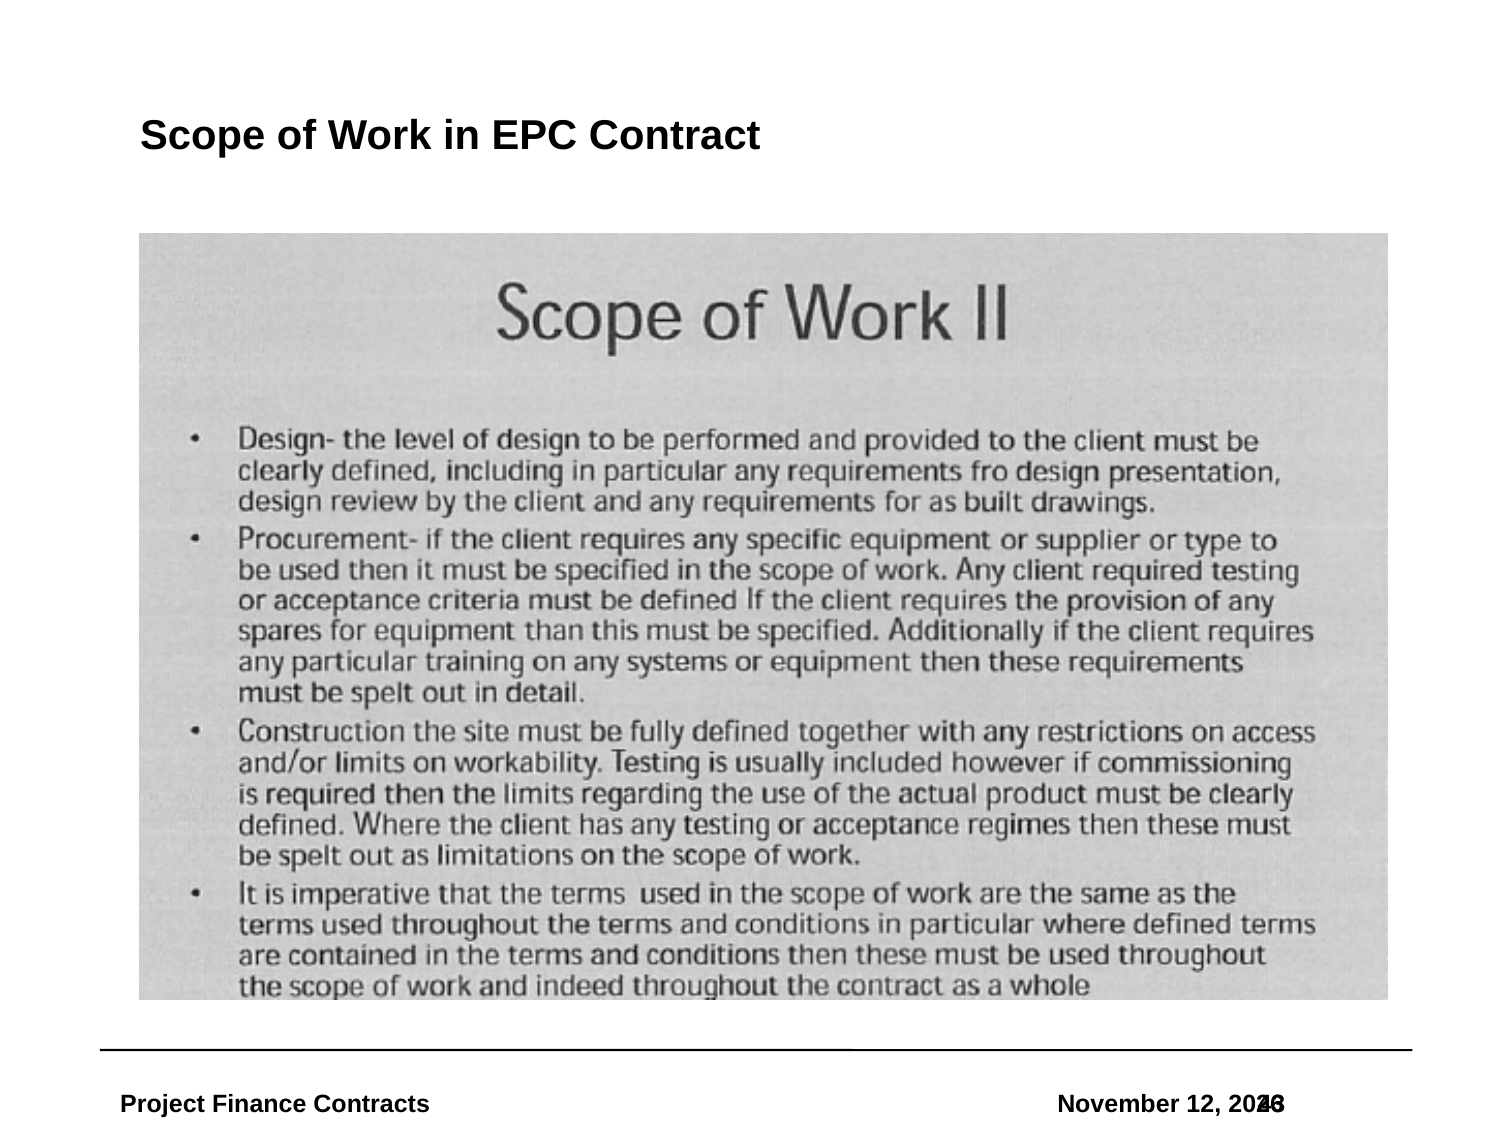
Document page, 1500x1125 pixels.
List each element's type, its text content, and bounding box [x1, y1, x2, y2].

title Scope of Work in EPC Contract [124, 99, 1288, 226]
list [139, 233, 1388, 1001]
